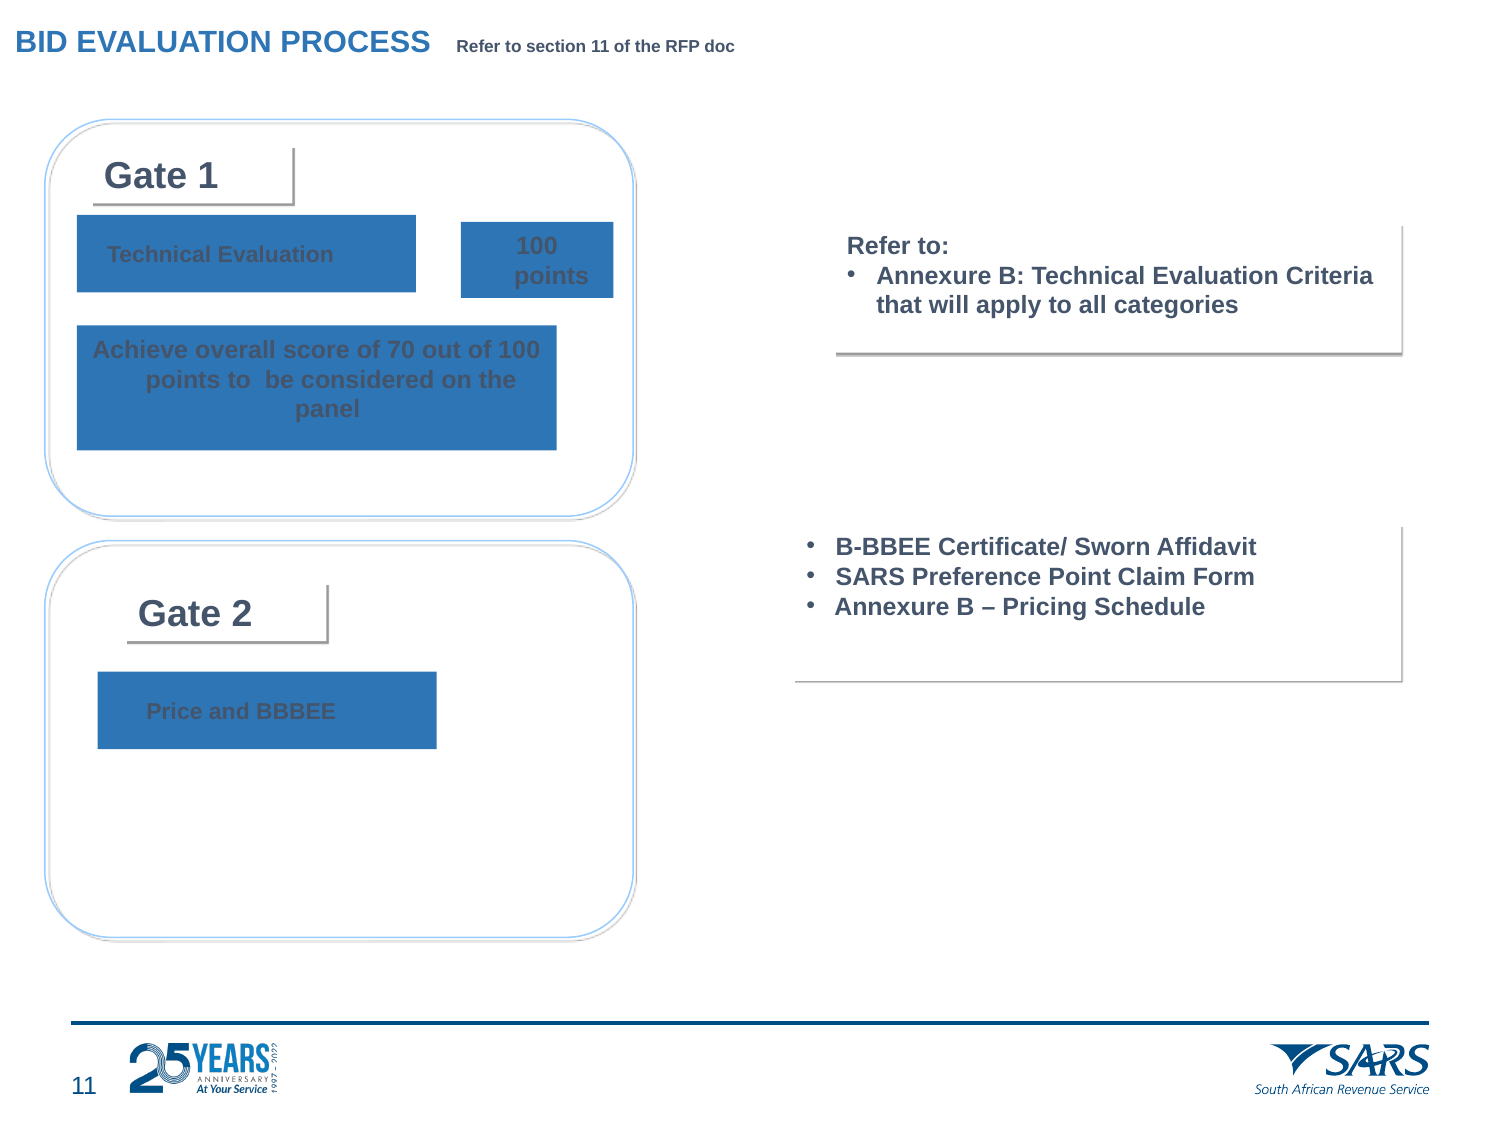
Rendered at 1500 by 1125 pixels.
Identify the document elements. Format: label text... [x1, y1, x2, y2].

text_box [44, 540, 634, 938]
text_box [44, 119, 634, 517]
title BID EVALUATION PROCESS Refer to section 11 of the RFP doc [0, 18, 1500, 106]
text_box Achieve overall score of 70 out of 100 points to be considered on the panel [76, 325, 557, 451]
text_box Gate 2 [123, 581, 327, 642]
text_box Price and BBBEE [97, 671, 437, 750]
text_box Refer to: Annexure B: Technical Evaluation Criteria that will apply to all categories [832, 221, 1402, 353]
slide_number 10 [56, 1054, 394, 1115]
text_box B-BBEE Certificate/ Sworn Affidavit SARS Preference Point Claim Form Annexure B – Pricing Schedule [791, 522, 1402, 682]
text_box Technical Evaluation [76, 214, 416, 293]
text_box 100 points [460, 221, 614, 298]
text_box Gate 1 [89, 143, 293, 204]
